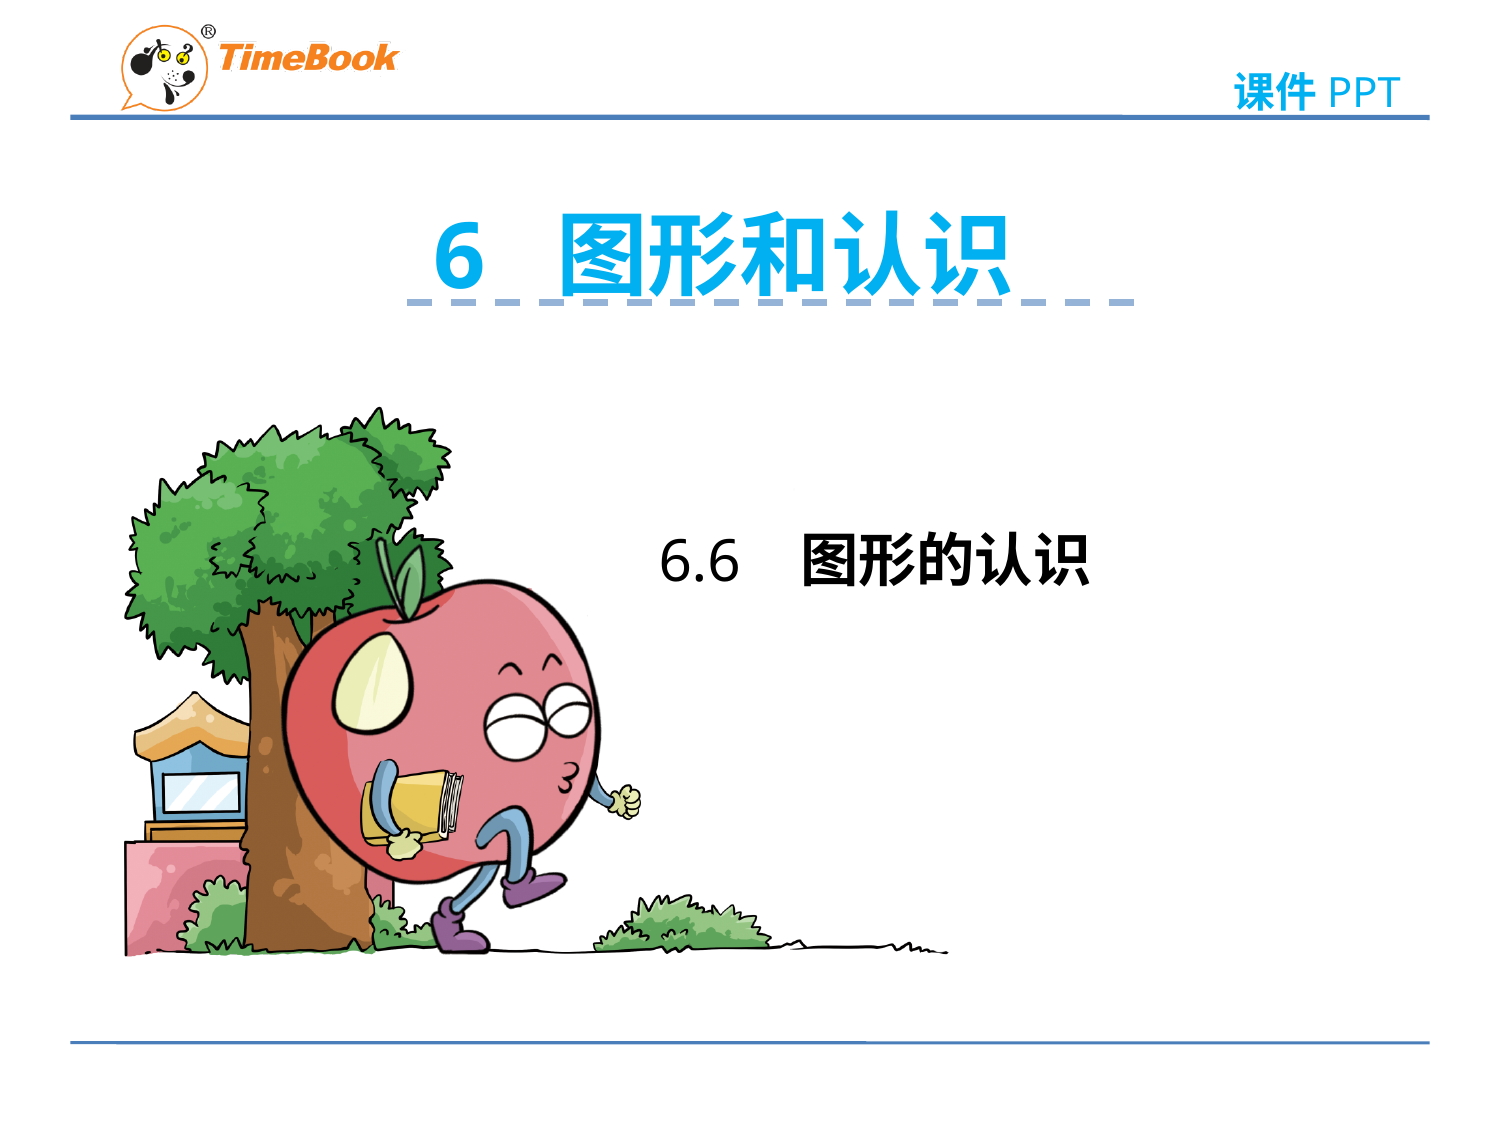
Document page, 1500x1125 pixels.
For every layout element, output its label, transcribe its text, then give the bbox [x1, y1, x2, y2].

text_box 6.6 图形的认识 [965, 515, 1306, 670]
picture [118, 22, 408, 113]
text_box 6 图形和认识 [419, 189, 1270, 315]
picture [111, 396, 961, 976]
